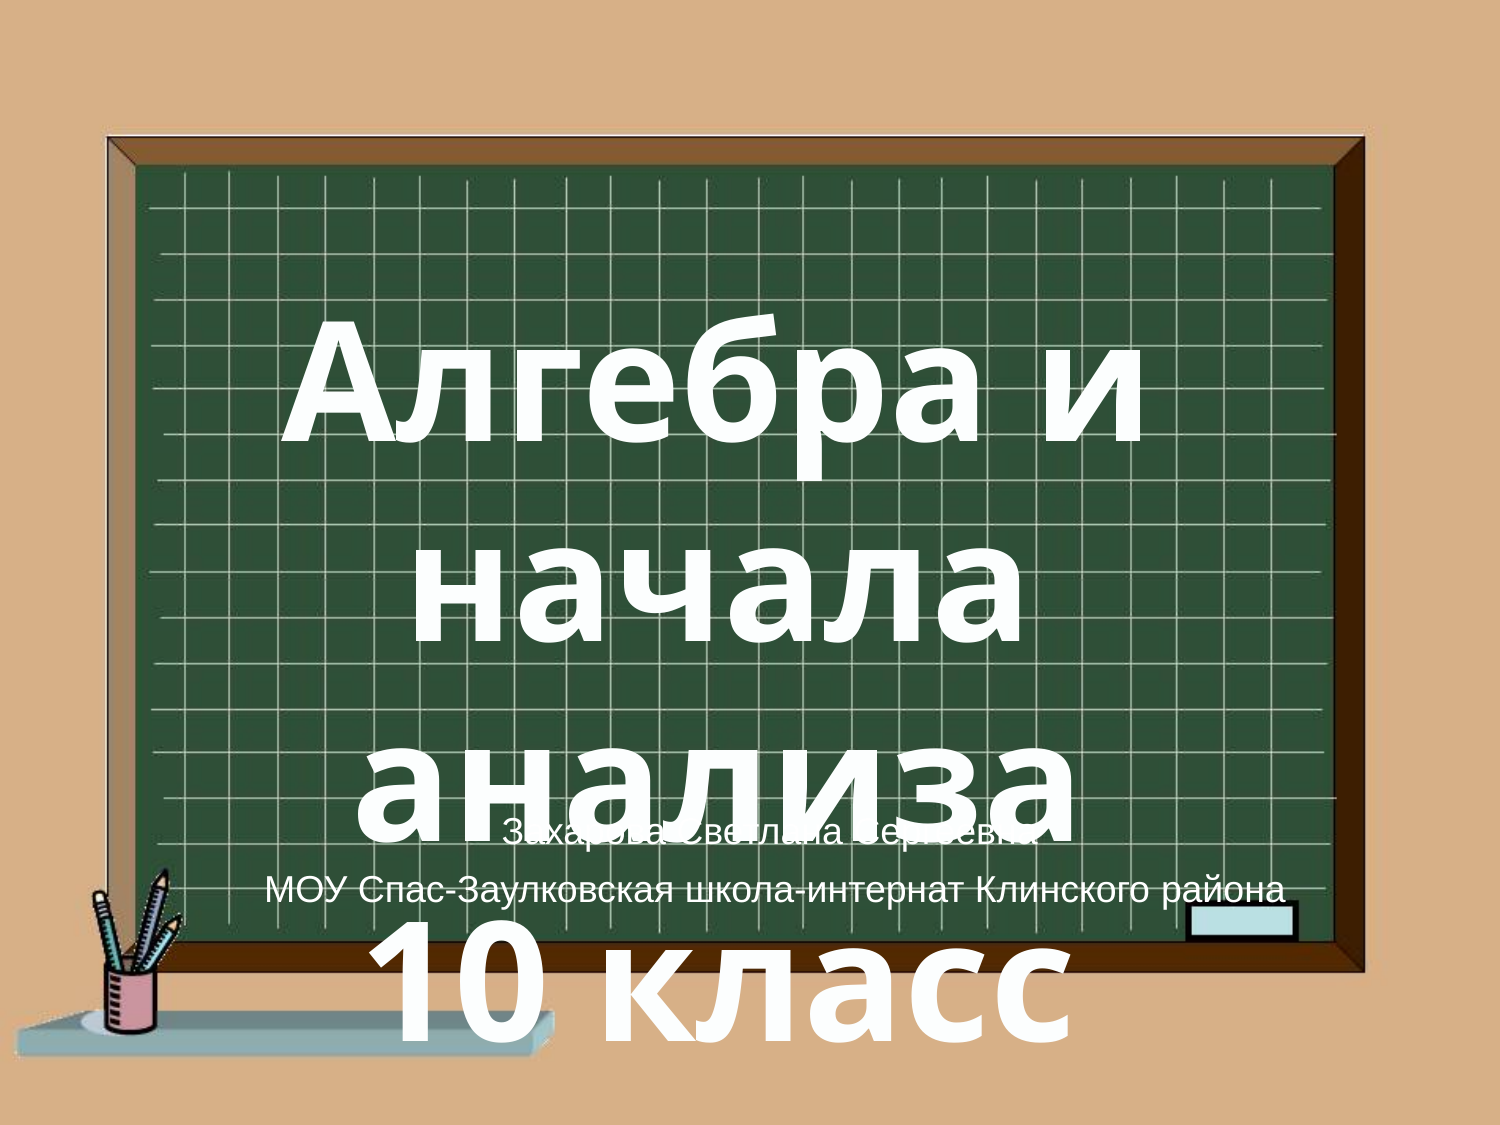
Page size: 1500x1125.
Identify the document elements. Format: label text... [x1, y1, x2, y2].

text_box Захарова Светлана Сергеевна МОУ Спас-Заулковская школа-интернат Клинского района [212, 799, 1338, 918]
picture [0, 0, 1500, 1125]
text_box Алгебра и начала анализа 10 класс [149, 267, 1287, 1082]
